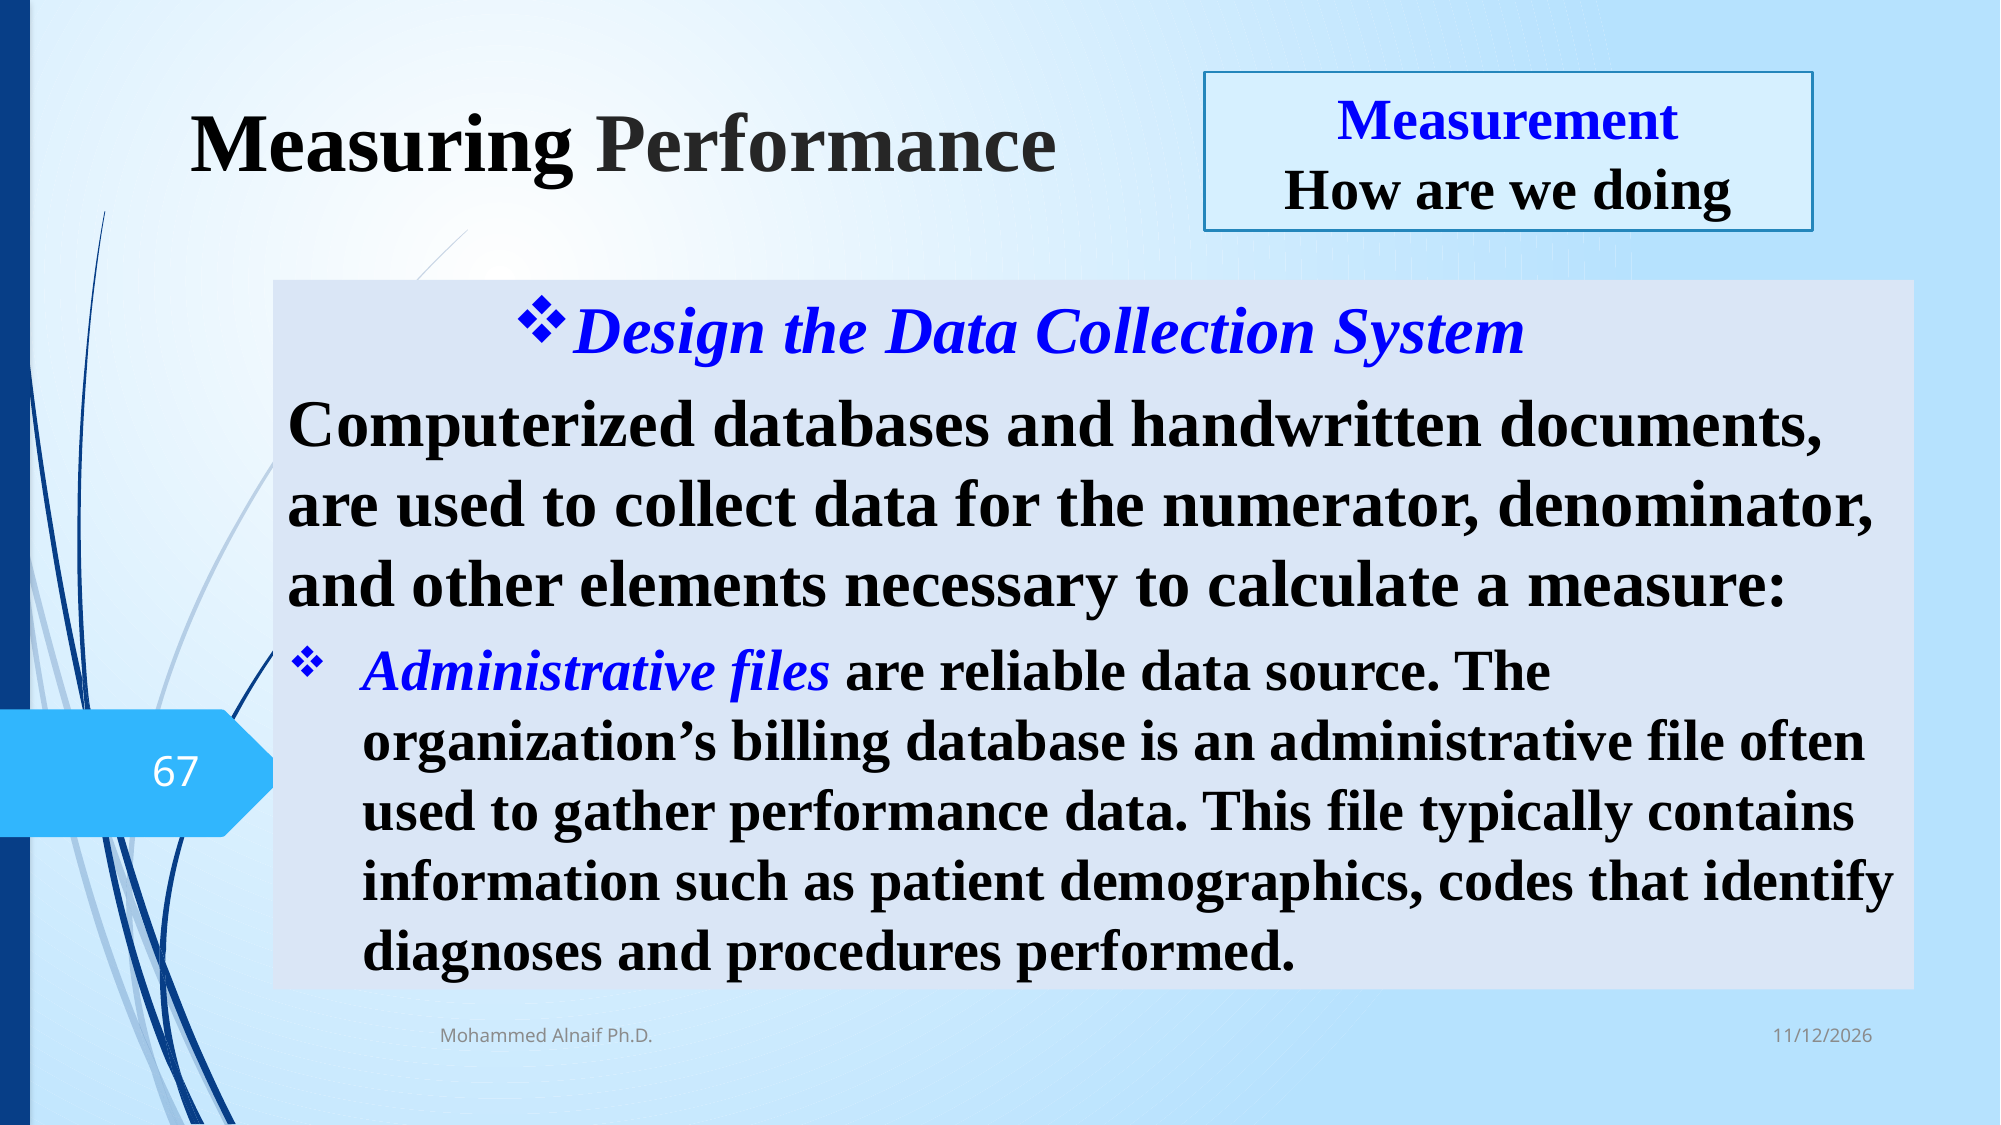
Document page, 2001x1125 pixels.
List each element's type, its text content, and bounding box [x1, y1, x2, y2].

footer Mohammed Alnaif Ph.D. [424, 1006, 1675, 1067]
text_box Measurement How are we doing [1203, 71, 1814, 232]
text_box Design the Data Collection System Computerized databases and handwritten documents, are used to collect data for the numerator, denominator, and other elements necessary to calculate a measure: Administrative files are reliable data source. The organization’s billing database is an administrative file often used to gather performance data. This file typically contains information such as patient demographics, codes that identify diagnoses and procedures performed. [273, 279, 1914, 990]
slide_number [1699, 1005, 1888, 1067]
subtitle [86, 196, 1961, 1103]
title Measuring Performance [175, 42, 1122, 196]
slide_number 67 [87, 743, 216, 803]
